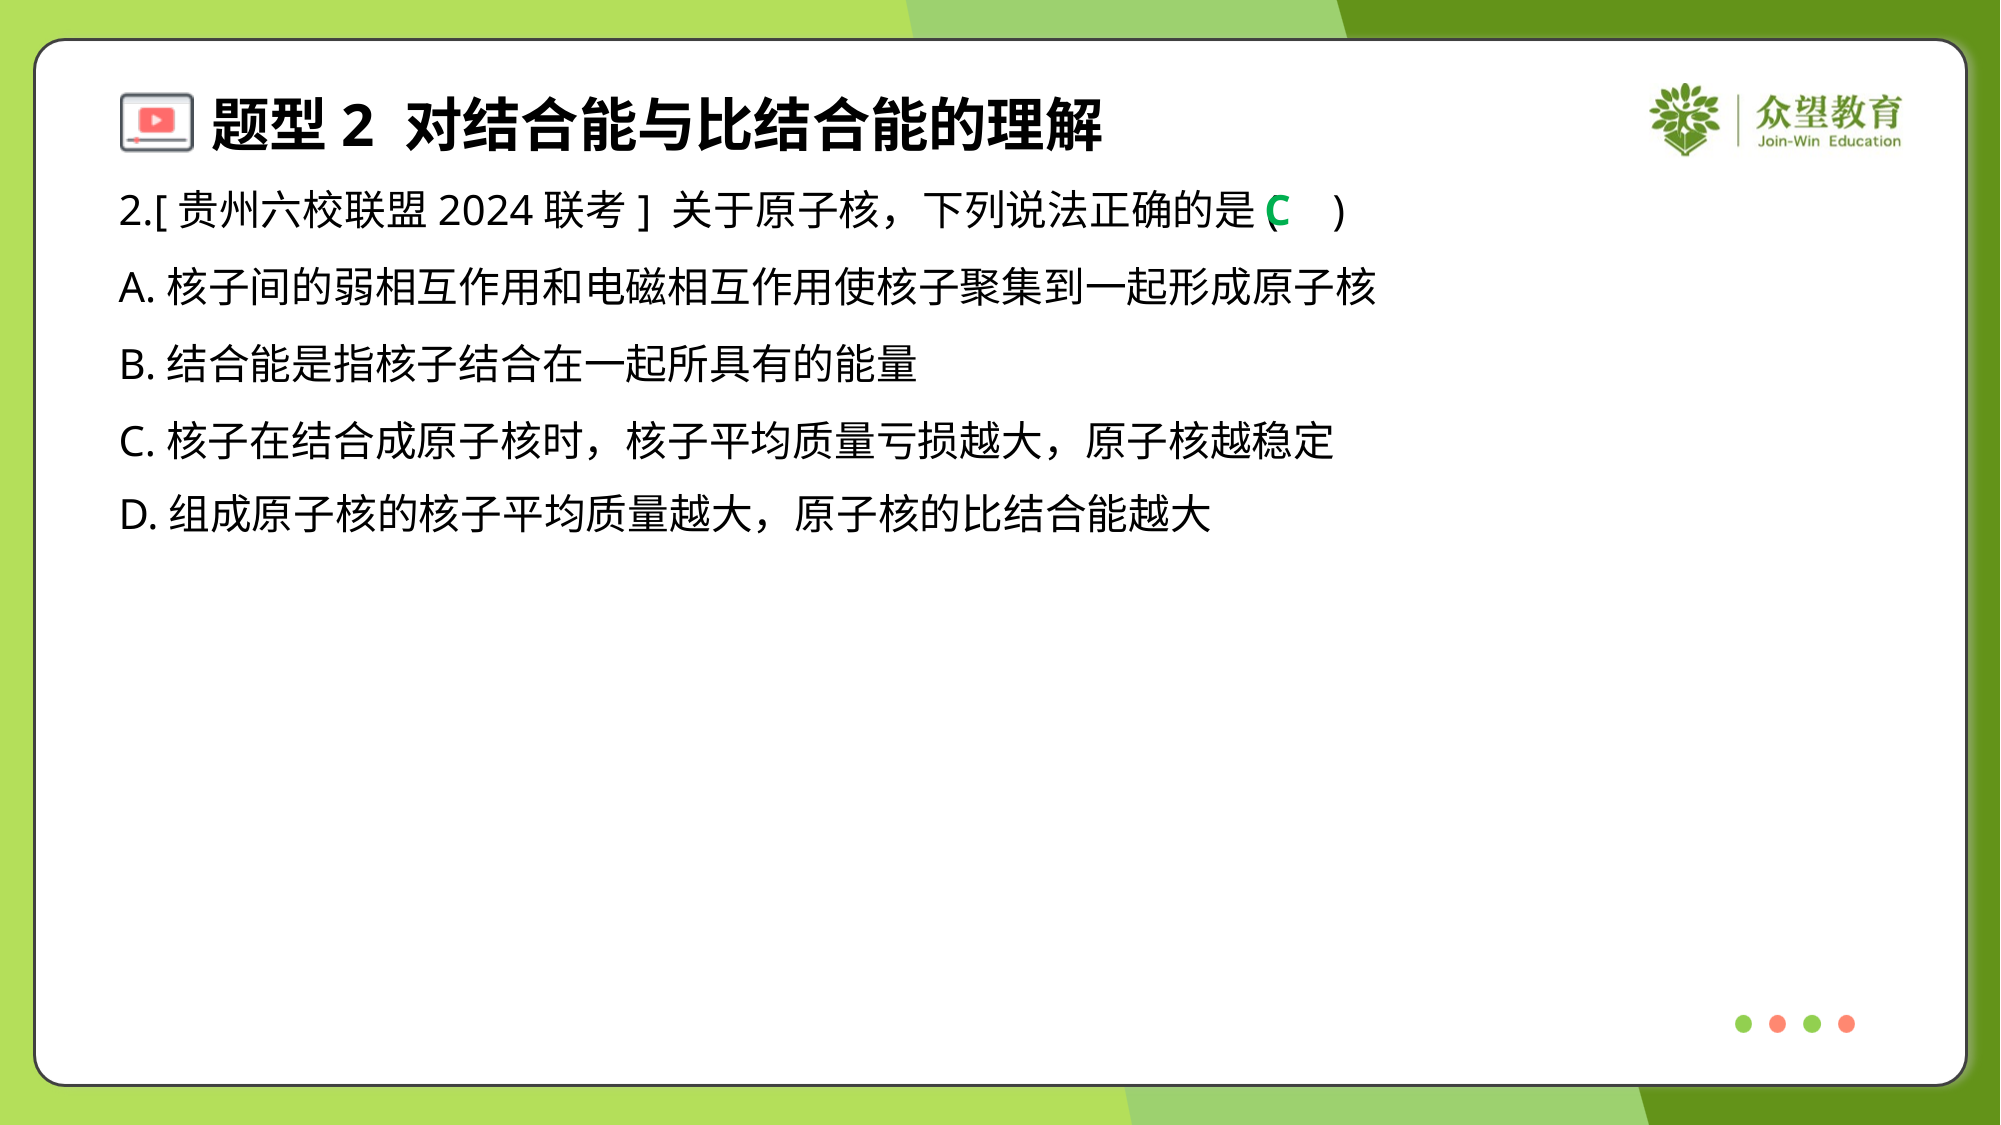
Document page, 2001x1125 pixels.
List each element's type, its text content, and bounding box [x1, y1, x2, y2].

text_box A.核子间的弱相互作用和电磁相互作用使核子聚集到一起形成原子核 B.结合能是指核子结合在一起所具有的能量 C.核子在结合成原子核时，核子平均质量亏损越大，原子核越稳定 D.组成原子核的核子平均质量越大，原子核的比结合能越大 [118, 235, 1883, 531]
picture [0, 0, 2000, 1125]
text_box 2.[贵州六校联盟2024联考] 关于原子核，下列说法正确的是( ) [1307, 158, 1883, 226]
text_box 2.[贵州六校联盟2024联考] 关于原子核，下列说法正确的是( ) [118, 158, 1248, 226]
text_box C [1248, 158, 1307, 226]
